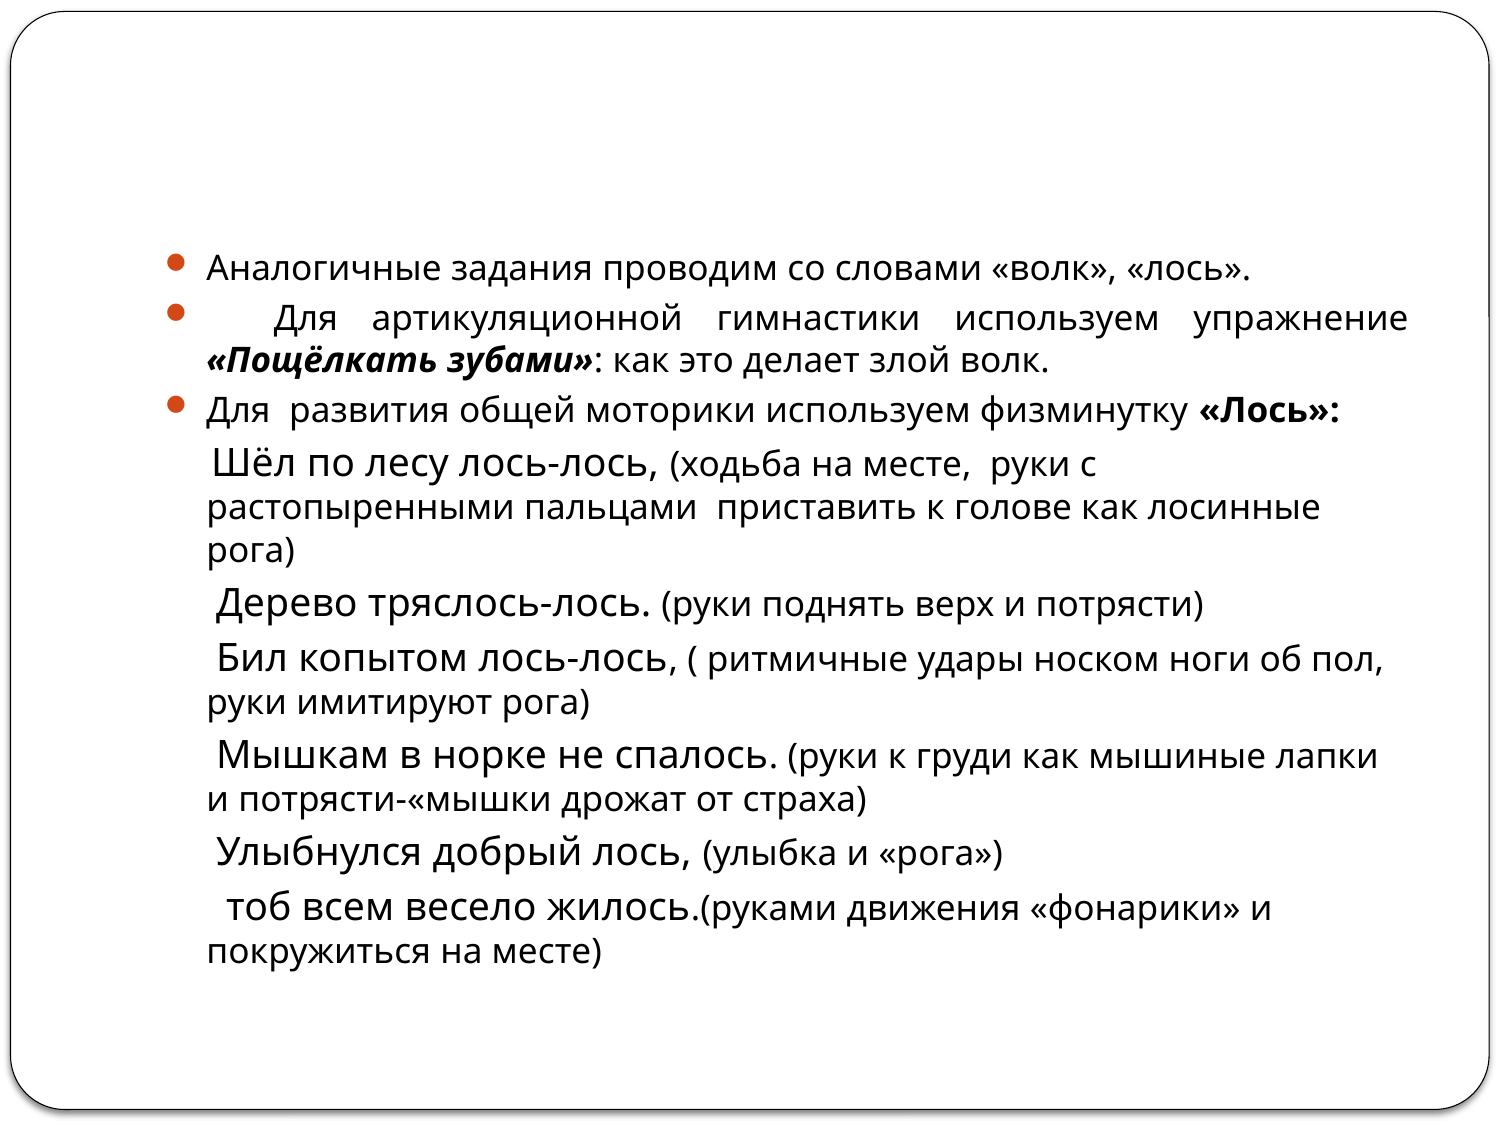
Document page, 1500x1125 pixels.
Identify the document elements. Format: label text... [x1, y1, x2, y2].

list Аналогичные задания проводим со словами «волк», «лось». Для артикуляционной гимнастики используем упражнение «Пощёлкать зубами»: как это делает злой волк. Для развития общей моторики используем физминутку «Лось»: Шёл по лесу лось-лось, (ходьба на месте, руки с растопыренными пальцами приставить к голове как лосинные рога) Дерево тряслось-лось. (руки поднять верх и потрясти) Бил копытом лось-лось, ( ритмичные удары носком ноги об пол, руки имитируют рога) Мышкам в норке не спалось. (руки к груди как мышиные лапки и потрясти-«мышки дрожат от страха) Улыбнулся добрый лось, (улыбка и «рога») тоб всем весело жилось.(руками движения «фонарики» и покружиться на месте) [150, 237, 1425, 988]
